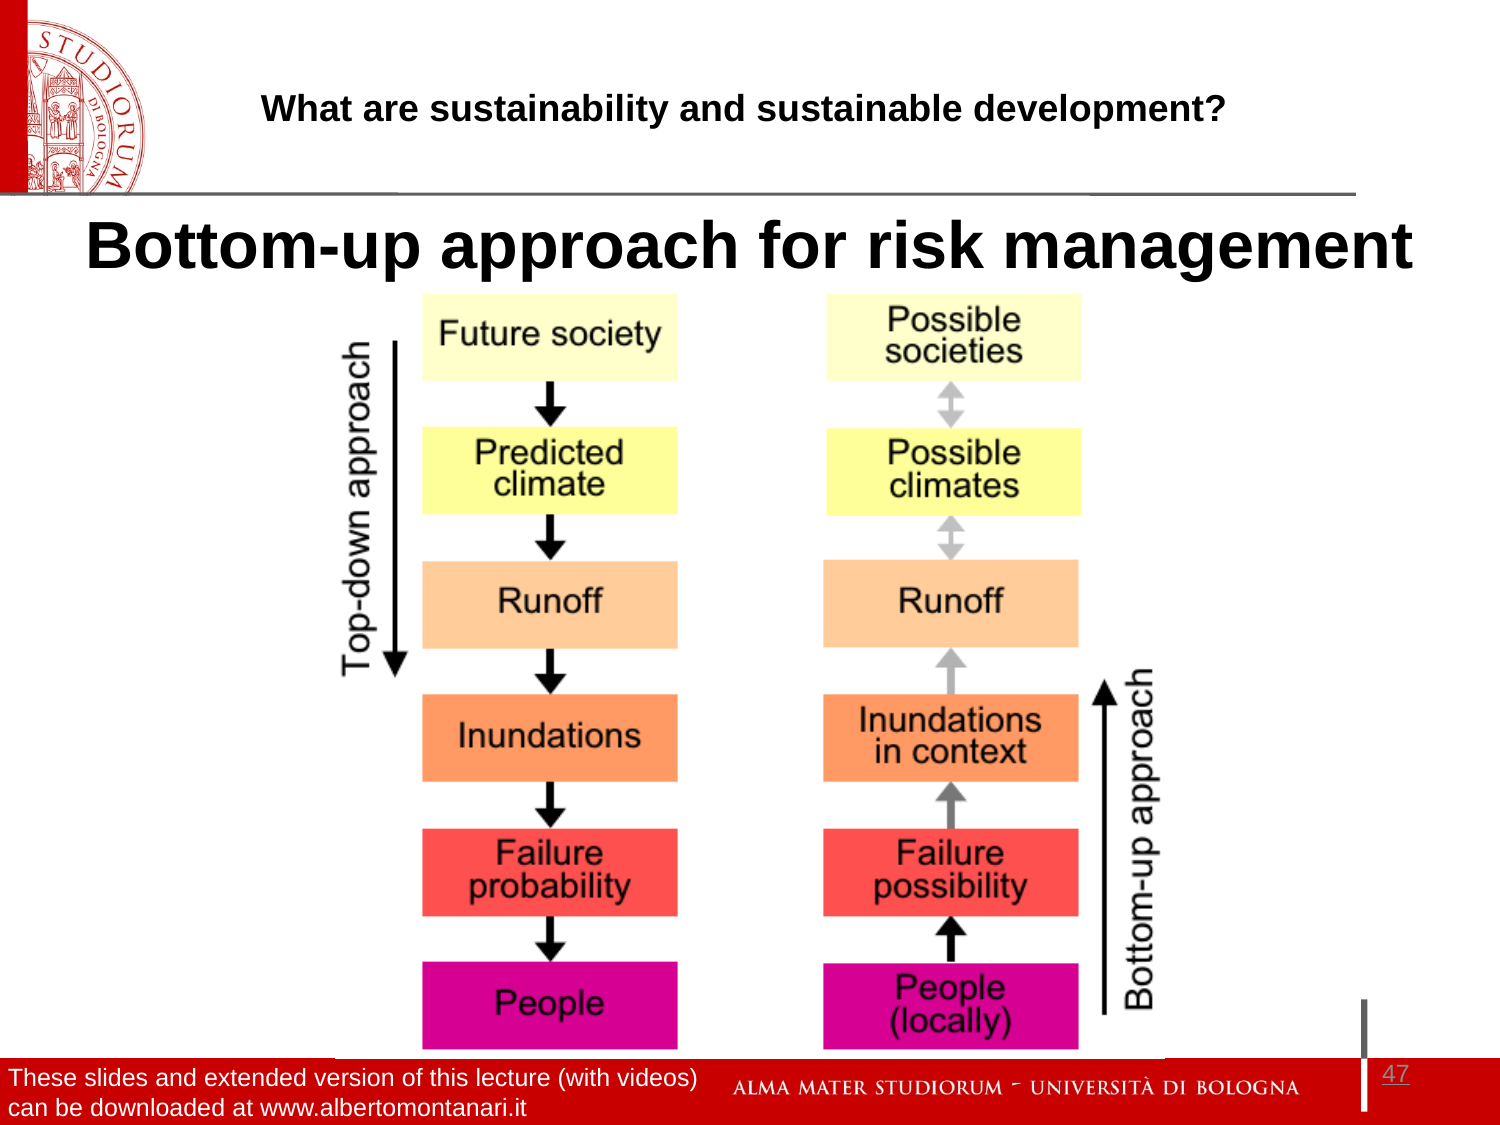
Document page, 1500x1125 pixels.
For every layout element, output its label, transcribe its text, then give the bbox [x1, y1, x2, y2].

picture [0, 294, 1500, 1125]
slide_number 47 [1074, 1042, 1425, 1103]
picture [28, 16, 151, 192]
text_box Bottom-up approach for risk management [53, 194, 1447, 290]
